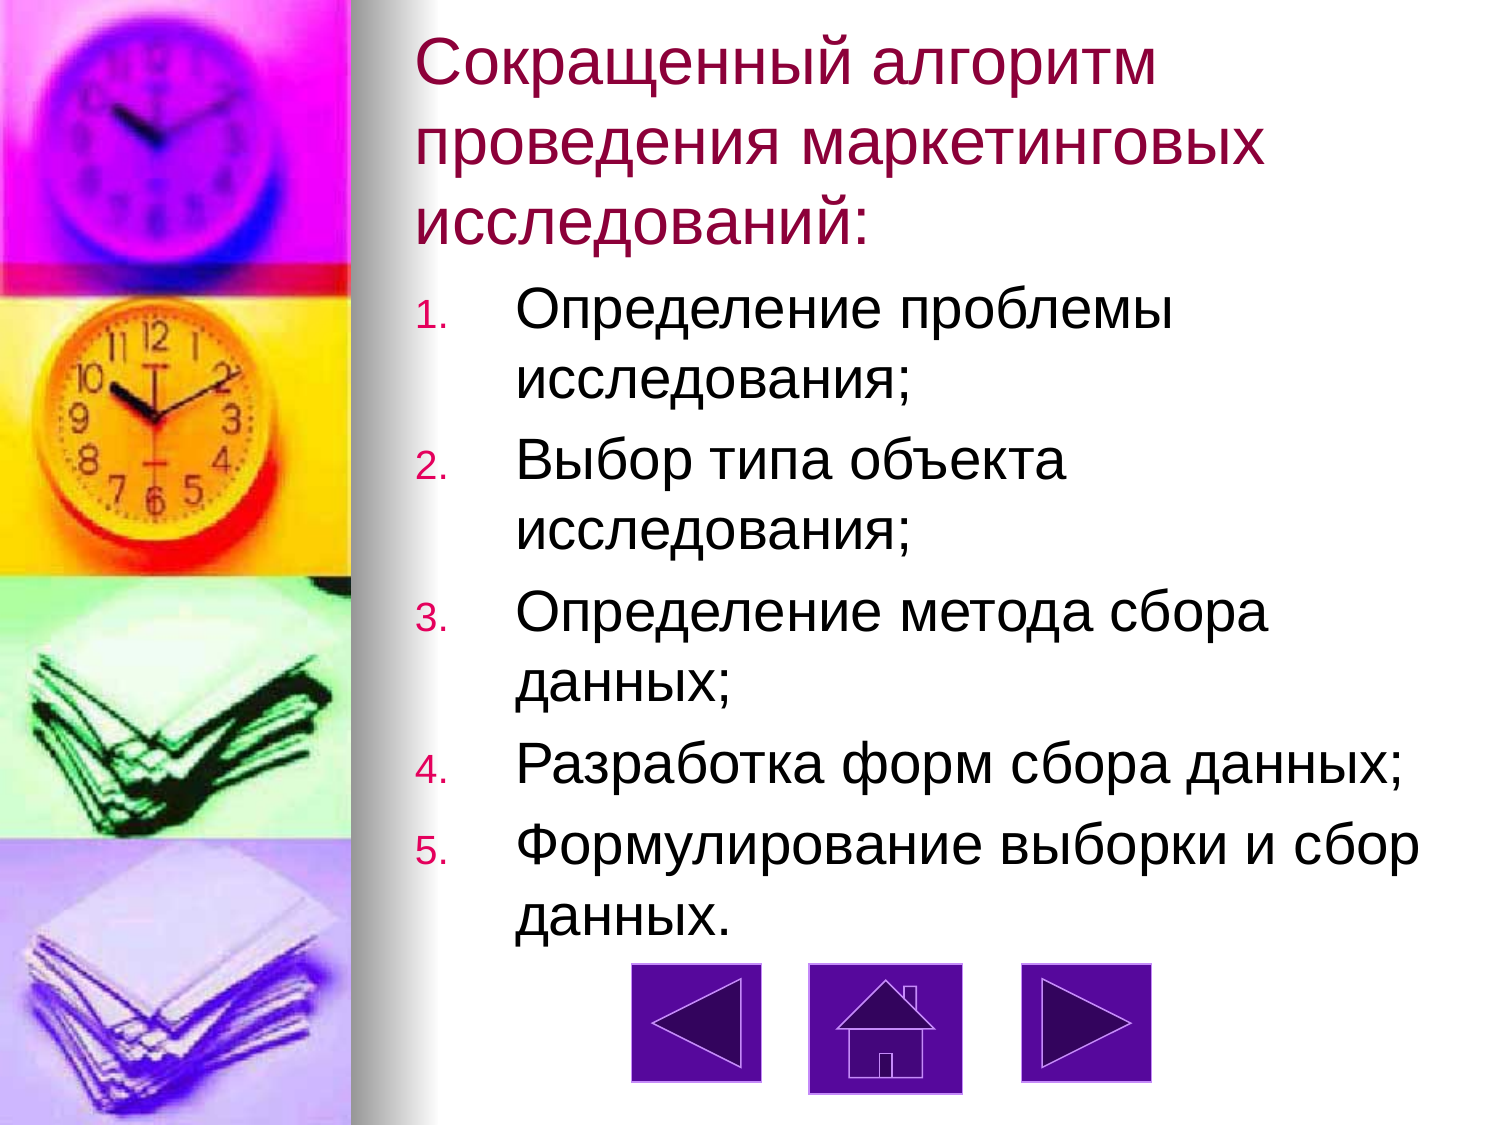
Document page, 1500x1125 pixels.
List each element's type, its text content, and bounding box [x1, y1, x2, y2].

text_box [809, 964, 963, 1094]
title Сокращенный алгоритм проведения маркетинговых исследований: [399, 37, 1450, 238]
picture [0, 0, 351, 1125]
text_box [631, 964, 762, 1083]
list Определение проблемы исследования; Выбор типа объекта исследования; Определение метода сбора данных; Разработка форм сбора данных; Формулирование выборки и сбор данных. [399, 262, 1450, 1000]
text_box [1021, 964, 1152, 1083]
